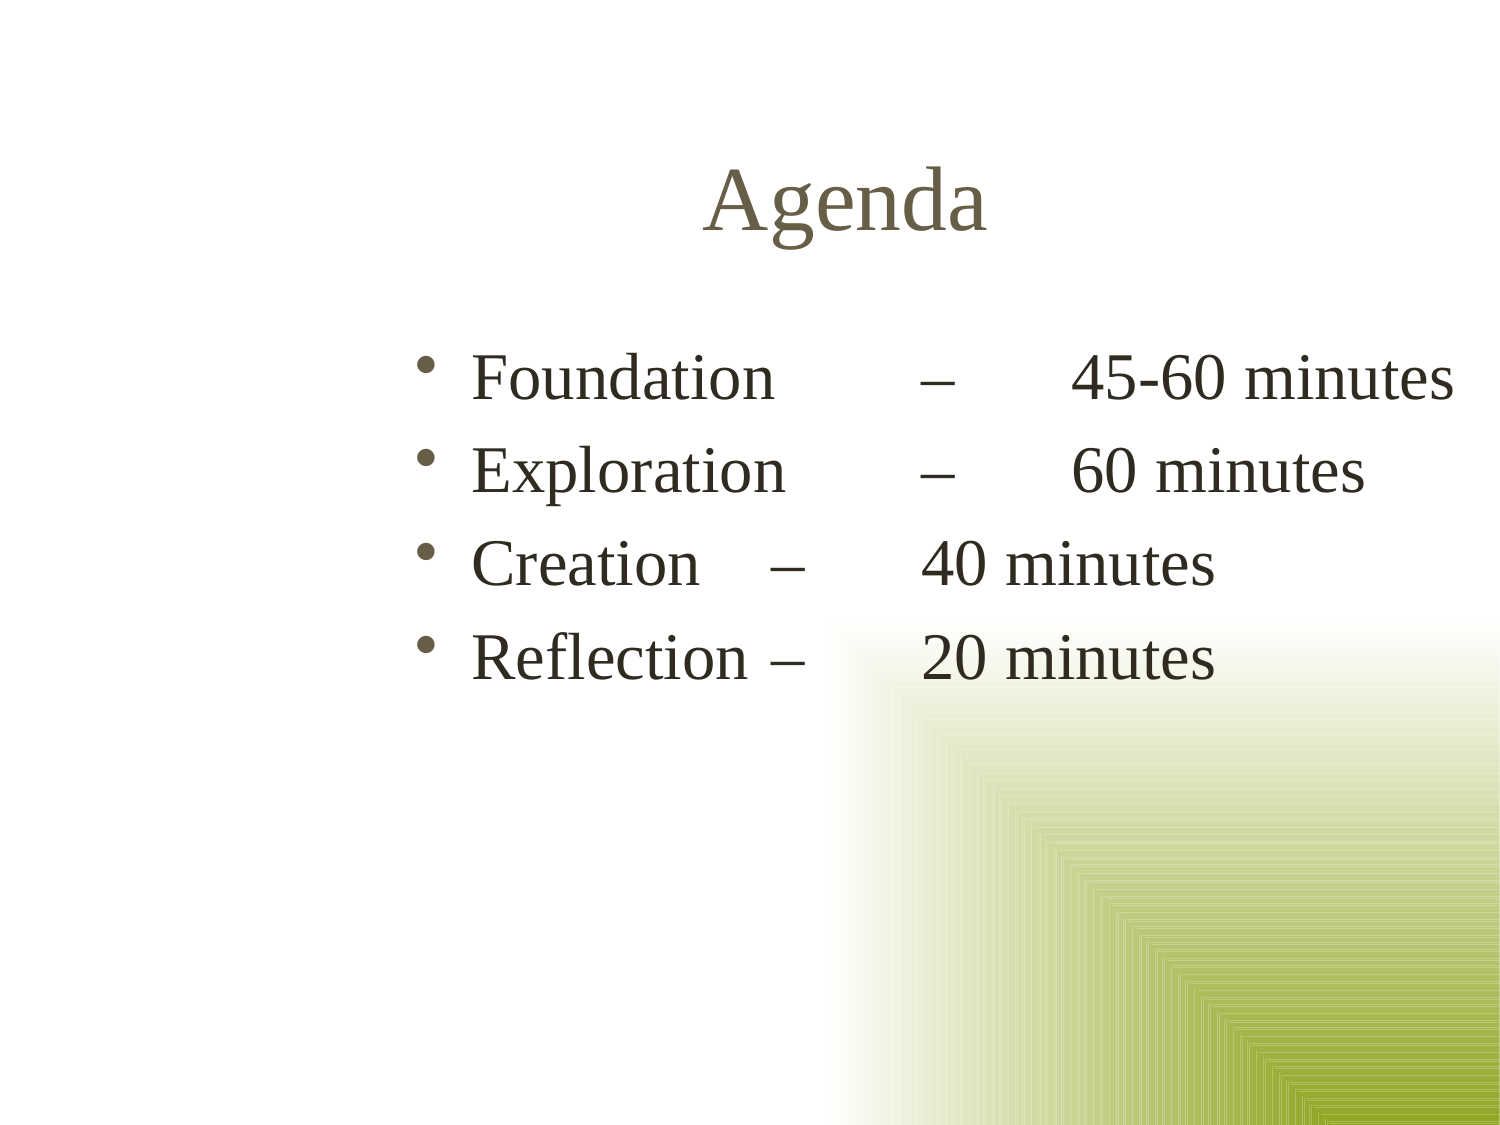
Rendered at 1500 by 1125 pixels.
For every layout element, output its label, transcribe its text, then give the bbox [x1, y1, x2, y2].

list Foundation – 45-60 minutes Exploration – 60 minutes Creation – 40 minutes Reflection – 20 minutes [399, 324, 1481, 1000]
title Agenda [208, 99, 1484, 288]
